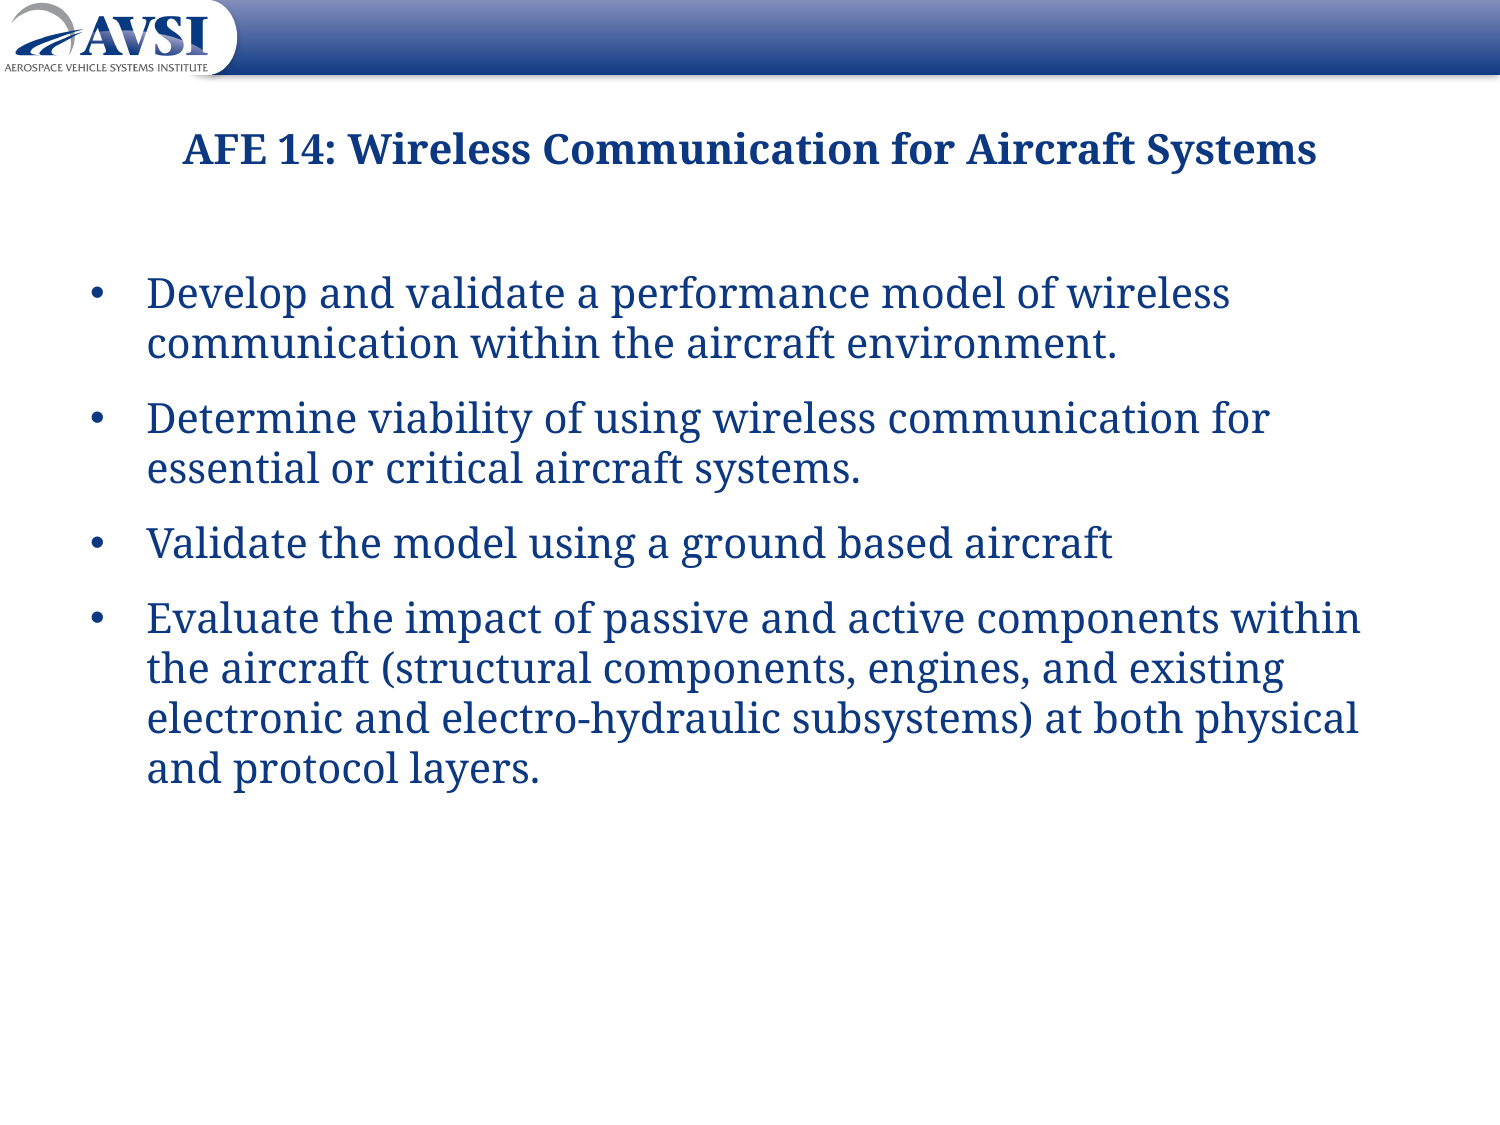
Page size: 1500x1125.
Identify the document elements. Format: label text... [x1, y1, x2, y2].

picture [0, 0, 212, 75]
title AFE 14: Wireless Communication for Aircraft Systems [75, 91, 1425, 205]
list Develop and validate a performance model of wireless communication within the aircraft environment. Determine viability of using wireless communication for essential or critical aircraft systems. Validate the model using a ground based aircraft Evaluate the impact of passive and active components within the aircraft (structural components, engines, and existing electronic and electro-hydraulic subsystems) at both physical and protocol layers. [75, 259, 1425, 1036]
